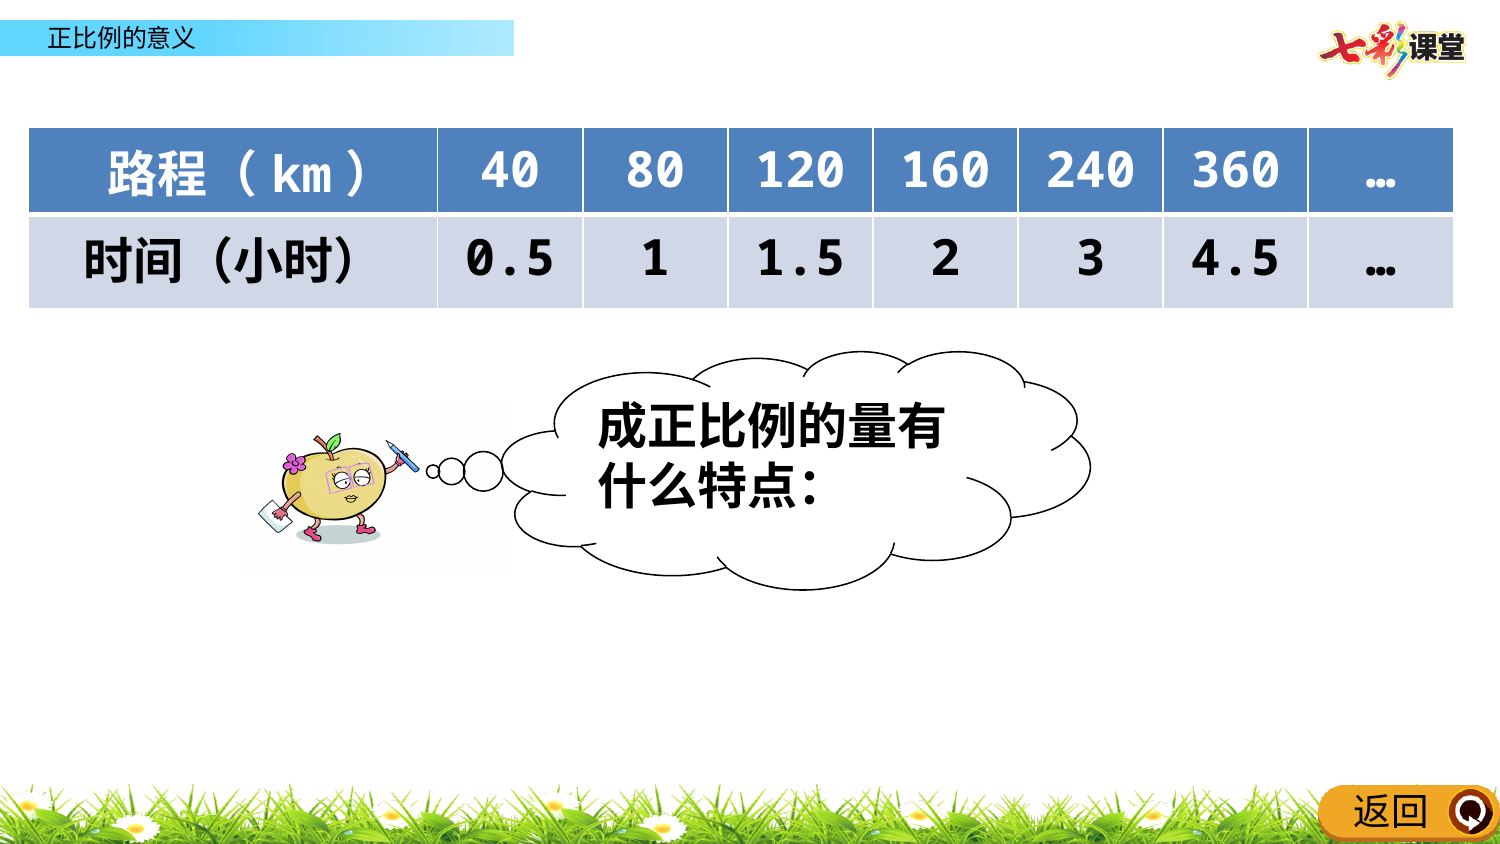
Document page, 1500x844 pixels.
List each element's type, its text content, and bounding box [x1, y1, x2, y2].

table_header … [1309, 128, 1453, 212]
table_header 路程（km） [29, 128, 437, 212]
table_cell 2 [874, 217, 1017, 308]
picture [241, 398, 514, 572]
table_cell 4.5 [1164, 217, 1307, 308]
table_header 120 [729, 128, 872, 212]
table_cell 3 [1019, 217, 1162, 308]
table_cell … [1309, 217, 1453, 308]
table_header 240 [1019, 128, 1162, 212]
table_cell 0.5 [438, 217, 582, 308]
table_header 80 [584, 128, 727, 212]
picture [1316, 20, 1468, 80]
text_box 成正比例的量有什么特点： [519, 351, 1091, 591]
table_cell 1.5 [729, 217, 872, 308]
table_header 160 [874, 128, 1017, 212]
table_cell 1 [584, 217, 727, 308]
table_cell 时间（小时） [29, 217, 437, 308]
picture [0, 784, 1500, 844]
table_header 40 [438, 128, 582, 212]
table_header 360 [1164, 128, 1307, 212]
